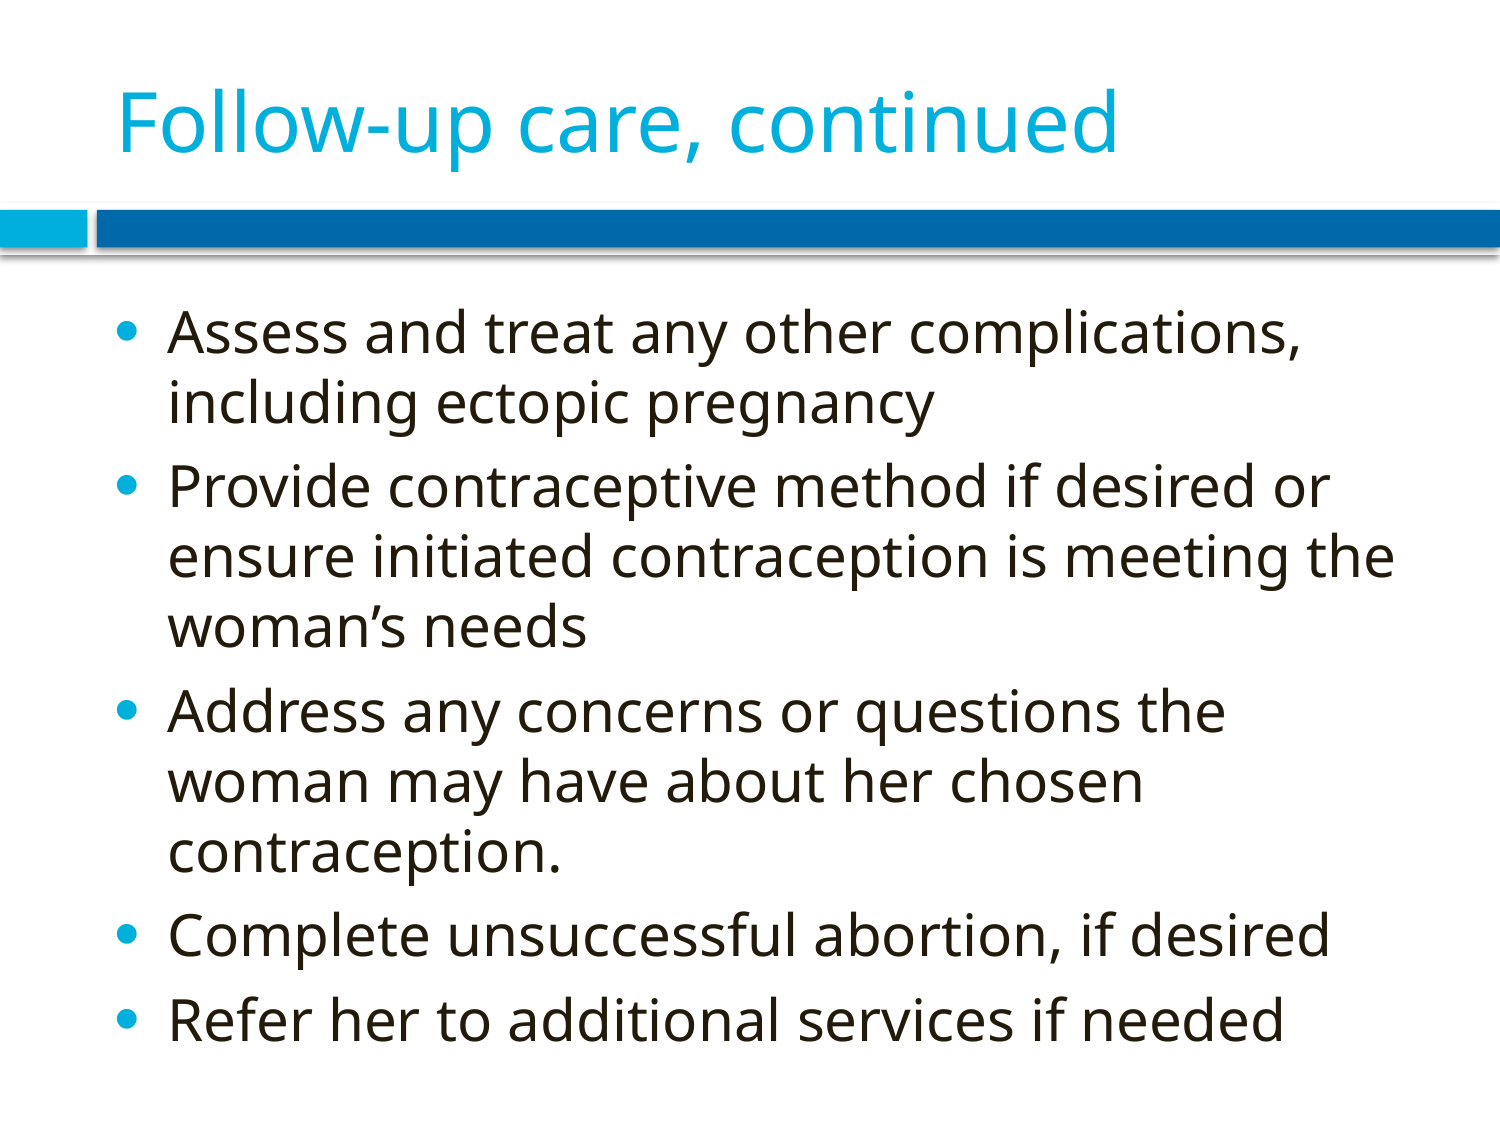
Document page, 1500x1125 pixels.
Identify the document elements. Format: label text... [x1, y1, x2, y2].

list Assess and treat any other complications, including ectopic pregnancy Provide contraceptive method if desired or ensure initiated contraception is meeting the woman’s needs Address any concerns or questions the woman may have about her chosen contraception. Complete unsuccessful abortion, if desired Refer her to additional services if needed [99, 287, 1438, 1025]
title Follow-up care, continued [100, 37, 1438, 200]
